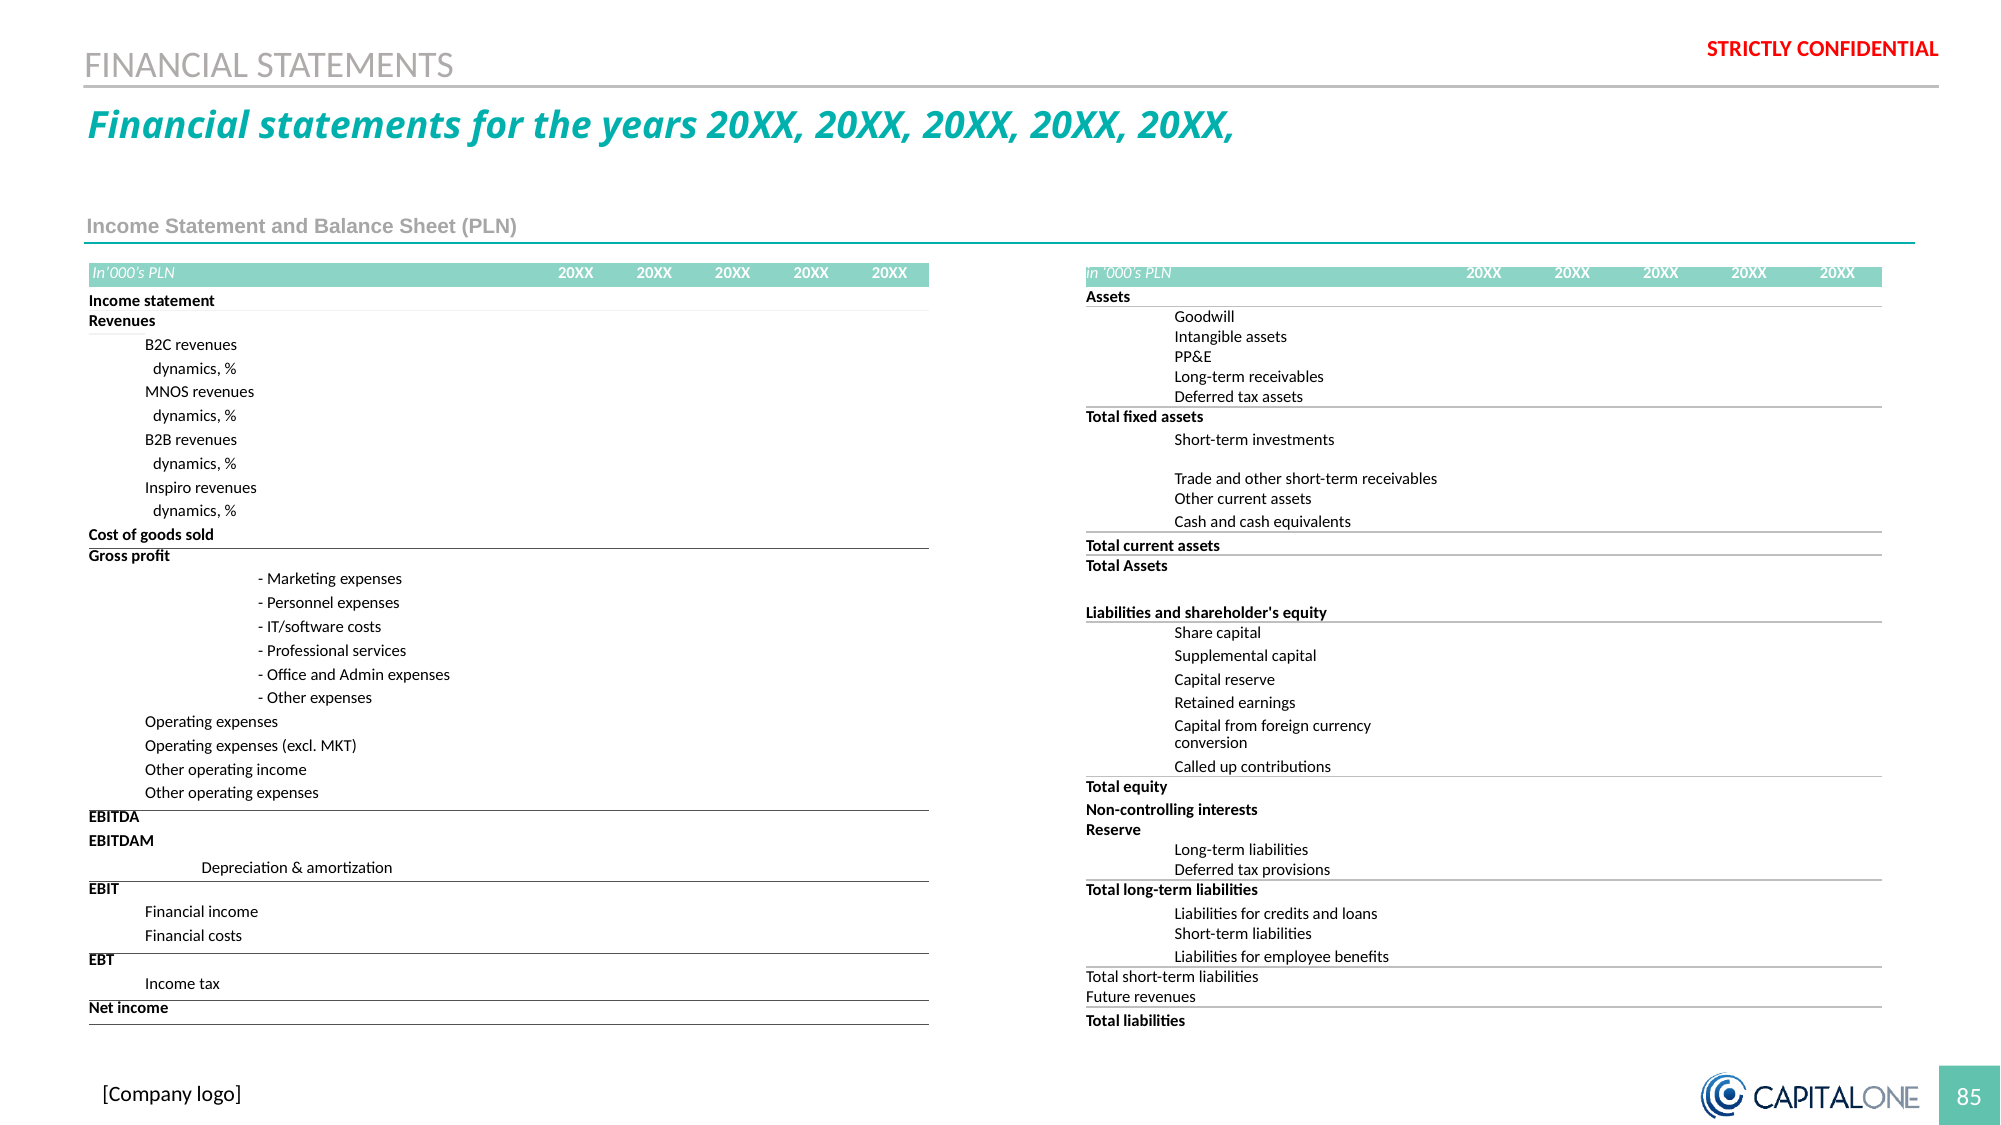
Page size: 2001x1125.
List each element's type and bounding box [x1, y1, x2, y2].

table_cell [1086, 307, 1882, 406]
table_cell [1086, 556, 1882, 621]
table_cell [1086, 533, 1882, 554]
text_box [87, 101, 1940, 147]
picture [1700, 1066, 1933, 1125]
table_cell [1086, 968, 1882, 1006]
table_cell [1086, 1008, 1882, 1031]
table_cell [89, 1001, 929, 1024]
text_box [69, 30, 1900, 70]
table_header [89, 263, 929, 287]
table_cell [1086, 881, 1882, 966]
table_cell [89, 811, 929, 881]
table_cell [89, 954, 929, 1000]
table_cell [1086, 623, 1882, 776]
table_cell [1086, 408, 1882, 531]
table_cell [89, 549, 929, 810]
table_cell [89, 311, 929, 548]
table_cell [89, 287, 929, 310]
table_cell [1086, 777, 1882, 879]
table_header [1086, 267, 1882, 287]
text_box [83, 204, 1916, 243]
table_cell [89, 882, 929, 953]
table_cell [1086, 287, 1882, 306]
